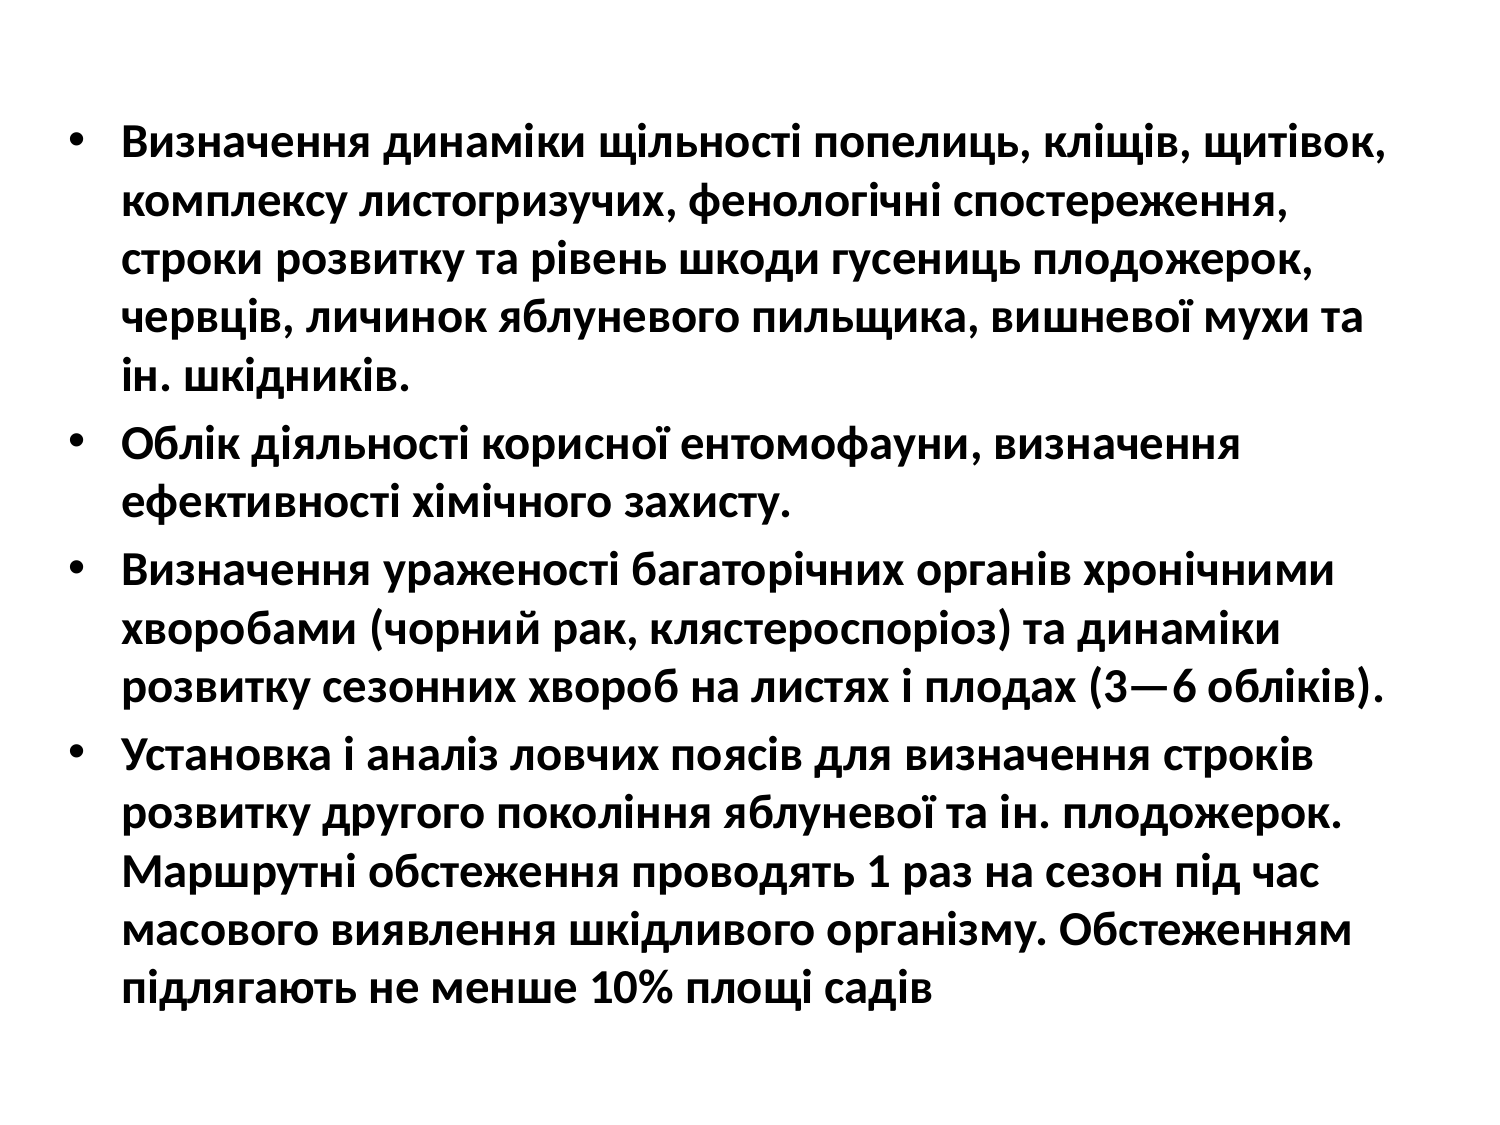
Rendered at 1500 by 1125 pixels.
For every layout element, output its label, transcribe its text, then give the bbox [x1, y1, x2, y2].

list Визначення динаміки щільності попелиць, кліщів, щитівок, комплексу листогризучих, фенологічні спостереження, строки розвитку та рівень шкоди гусениць плодожерок, червців, личинок яблуневого пильщика, вишневої мухи та ін. шкідників. Облік діяльності корисної ентомофауни, визначення ефективності хімічного захисту. Визначення ураженості багаторічних органів хронічними хворобами (чорний рак, клястероспоріоз) та динаміки розвитку сезонних хвороб на листях і плодах (3—6 обліків). Установка і аналіз ловчих поясів для визначення строків розвитку другого покоління яблуневої та ін. плодожерок. Маршрутні обстеження проводять 1 раз на сезон під час масового виявлення шкідливого організму. Обстеженням підлягають не менше 10% площі садів [53, 101, 1404, 1083]
